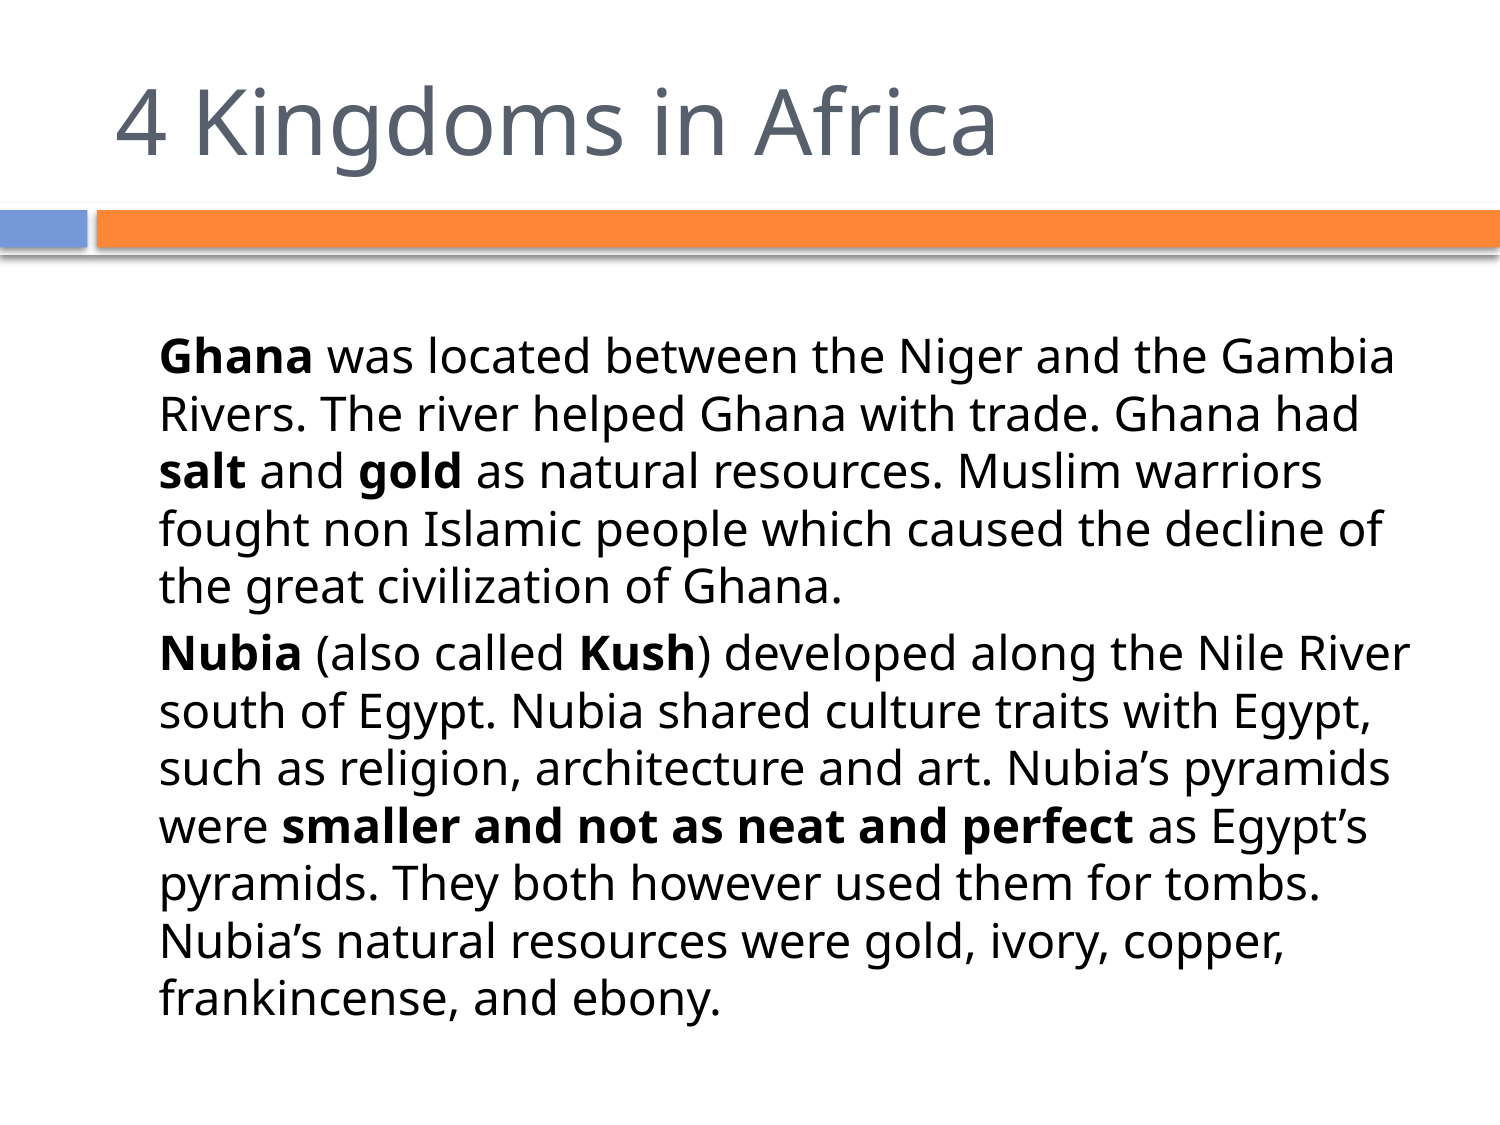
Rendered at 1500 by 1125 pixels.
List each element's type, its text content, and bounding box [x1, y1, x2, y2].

list Ghana was located between the Niger and the Gambia Rivers. The river helped Ghana with trade. Ghana had salt and gold as natural resources. Muslim warriors fought non Islamic people which caused the decline of the great civilization of Ghana. Nubia (also called Kush) developed along the Nile River south of Egypt. Nubia shared culture traits with Egypt, such as religion, architecture and art. Nubia’s pyramids were smaller and not as neat and perfect as Egypt’s pyramids. They both however used them for tombs. Nubia’s natural resources were gold, ivory, copper, frankincense, and ebony. [100, 262, 1438, 1088]
title 4 Kingdoms in Africa [100, 37, 1438, 200]
